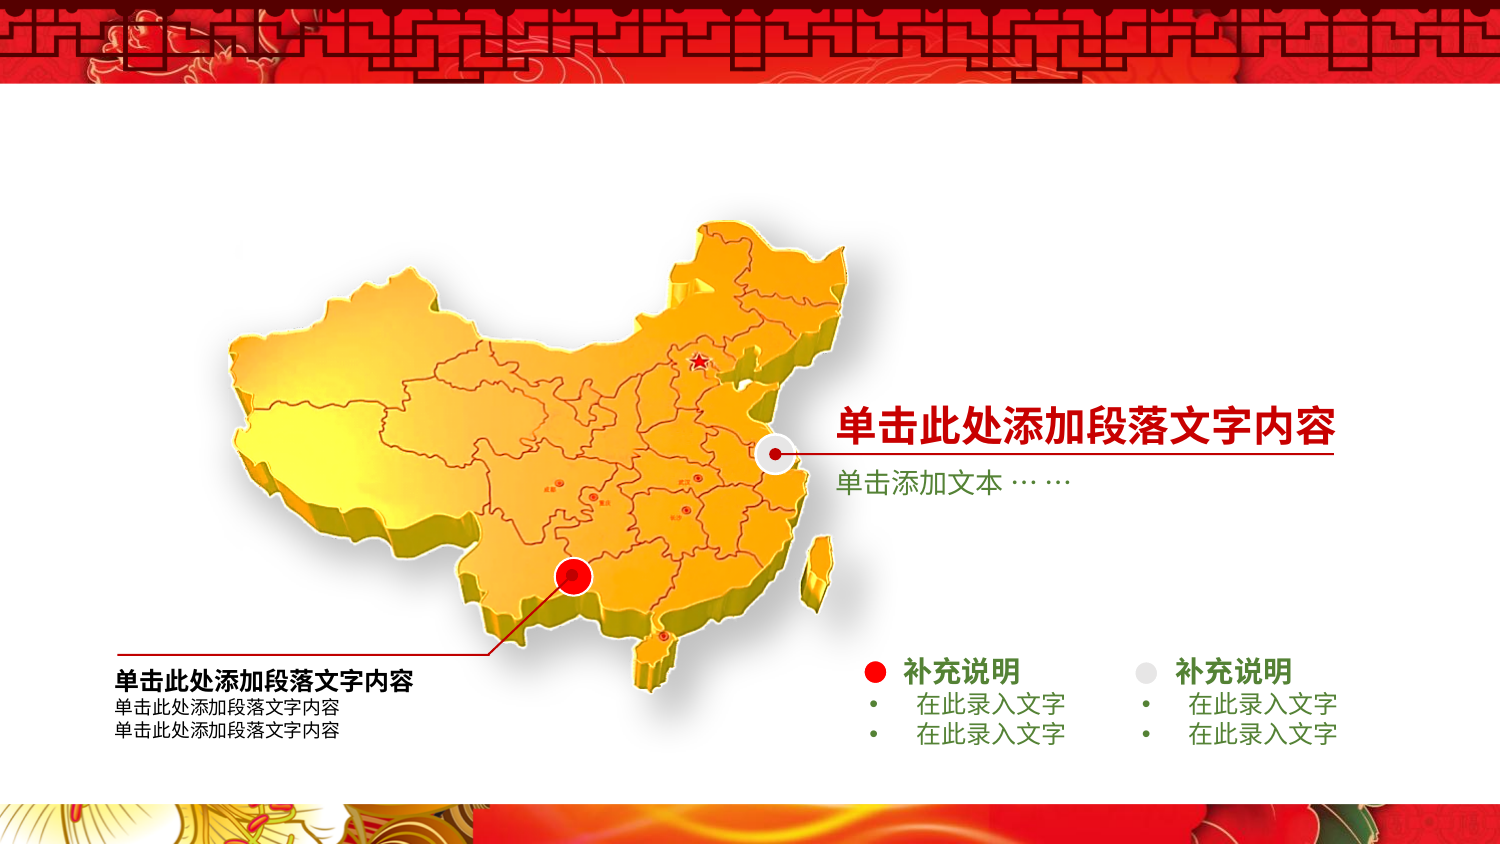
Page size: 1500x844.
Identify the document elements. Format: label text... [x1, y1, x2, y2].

picture [0, 805, 1500, 844]
text_box [863, 660, 888, 685]
text_box 单击此处添加段落文字内容 [854, 382, 1352, 457]
text_box 补充说明 在此录入文字 在此录入文字 [1127, 646, 1371, 756]
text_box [117, 575, 573, 655]
picture [227, 220, 854, 696]
text_box 补充说明 在此录入文字 在此录入文字 [854, 646, 1105, 756]
text_box [1134, 661, 1159, 686]
text_box 单击添加文本 … … [854, 458, 1235, 507]
picture [0, 0, 1500, 83]
text_box 单击此处添加段落文字内容 单击此处添加段落文字内容 单击此处添加段落文字内容 [100, 658, 486, 749]
